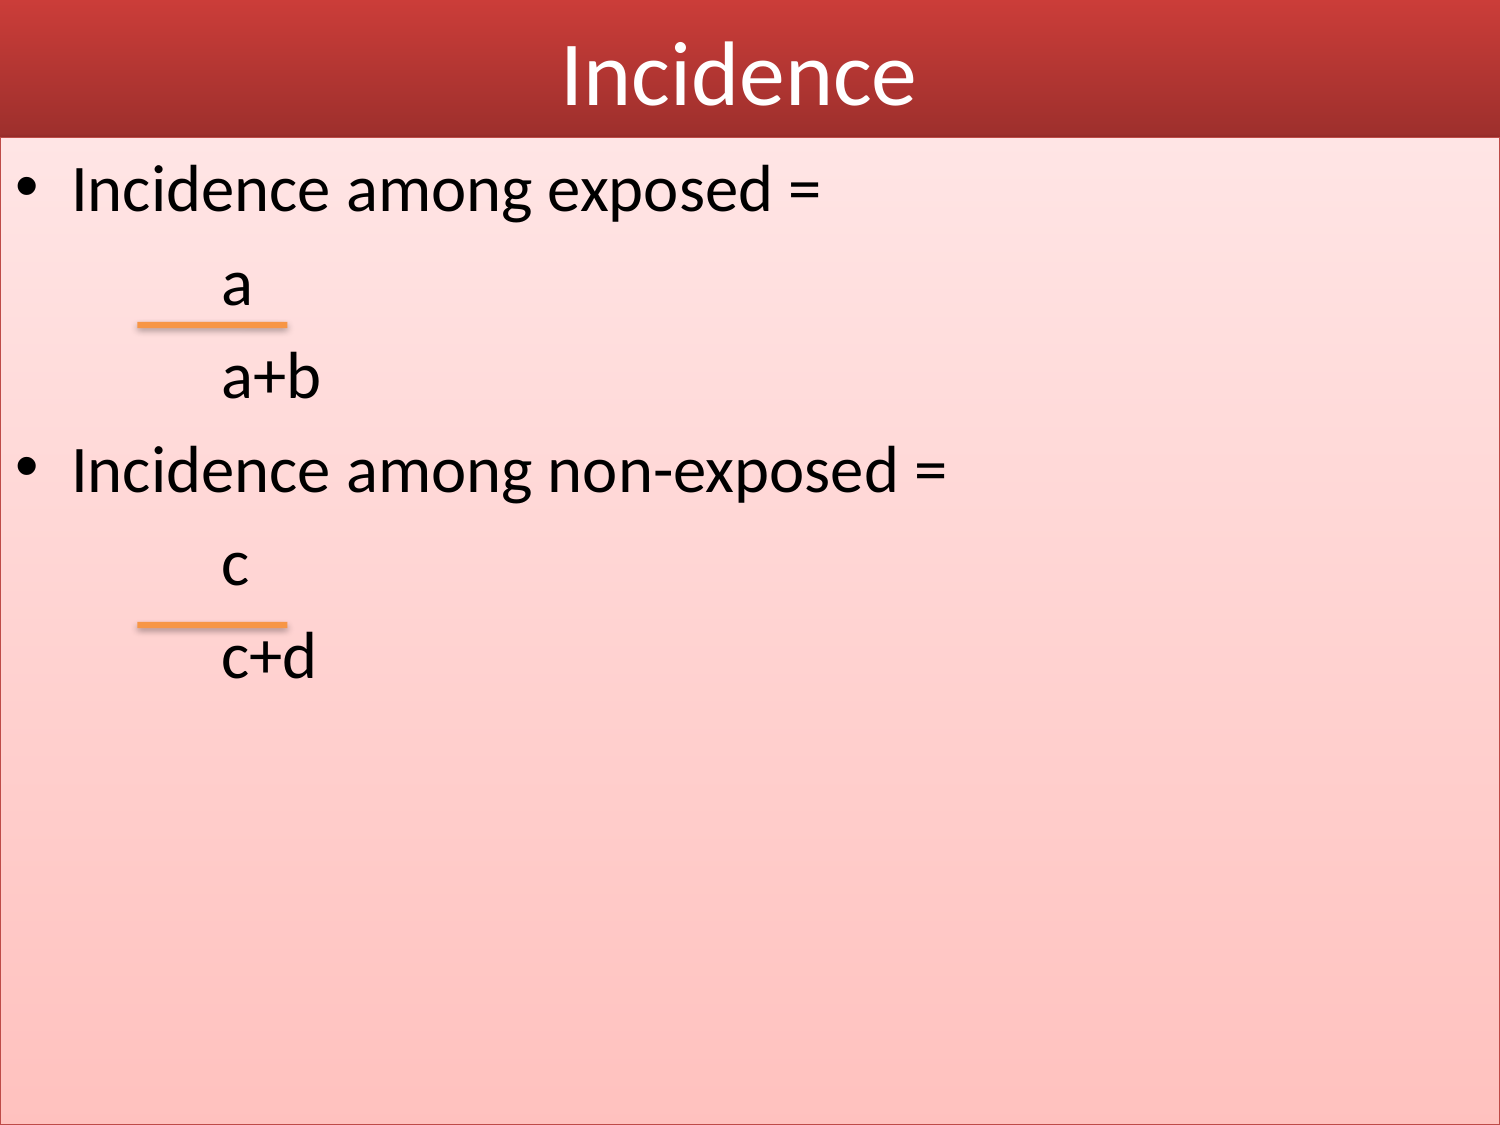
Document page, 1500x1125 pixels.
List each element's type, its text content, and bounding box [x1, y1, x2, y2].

text_box [137, 621, 288, 629]
text_box [137, 321, 288, 329]
title Incidence [0, 0, 1500, 137]
list Incidence among exposed = a a+b Incidence among non-exposed = c c+d [0, 137, 1500, 1125]
